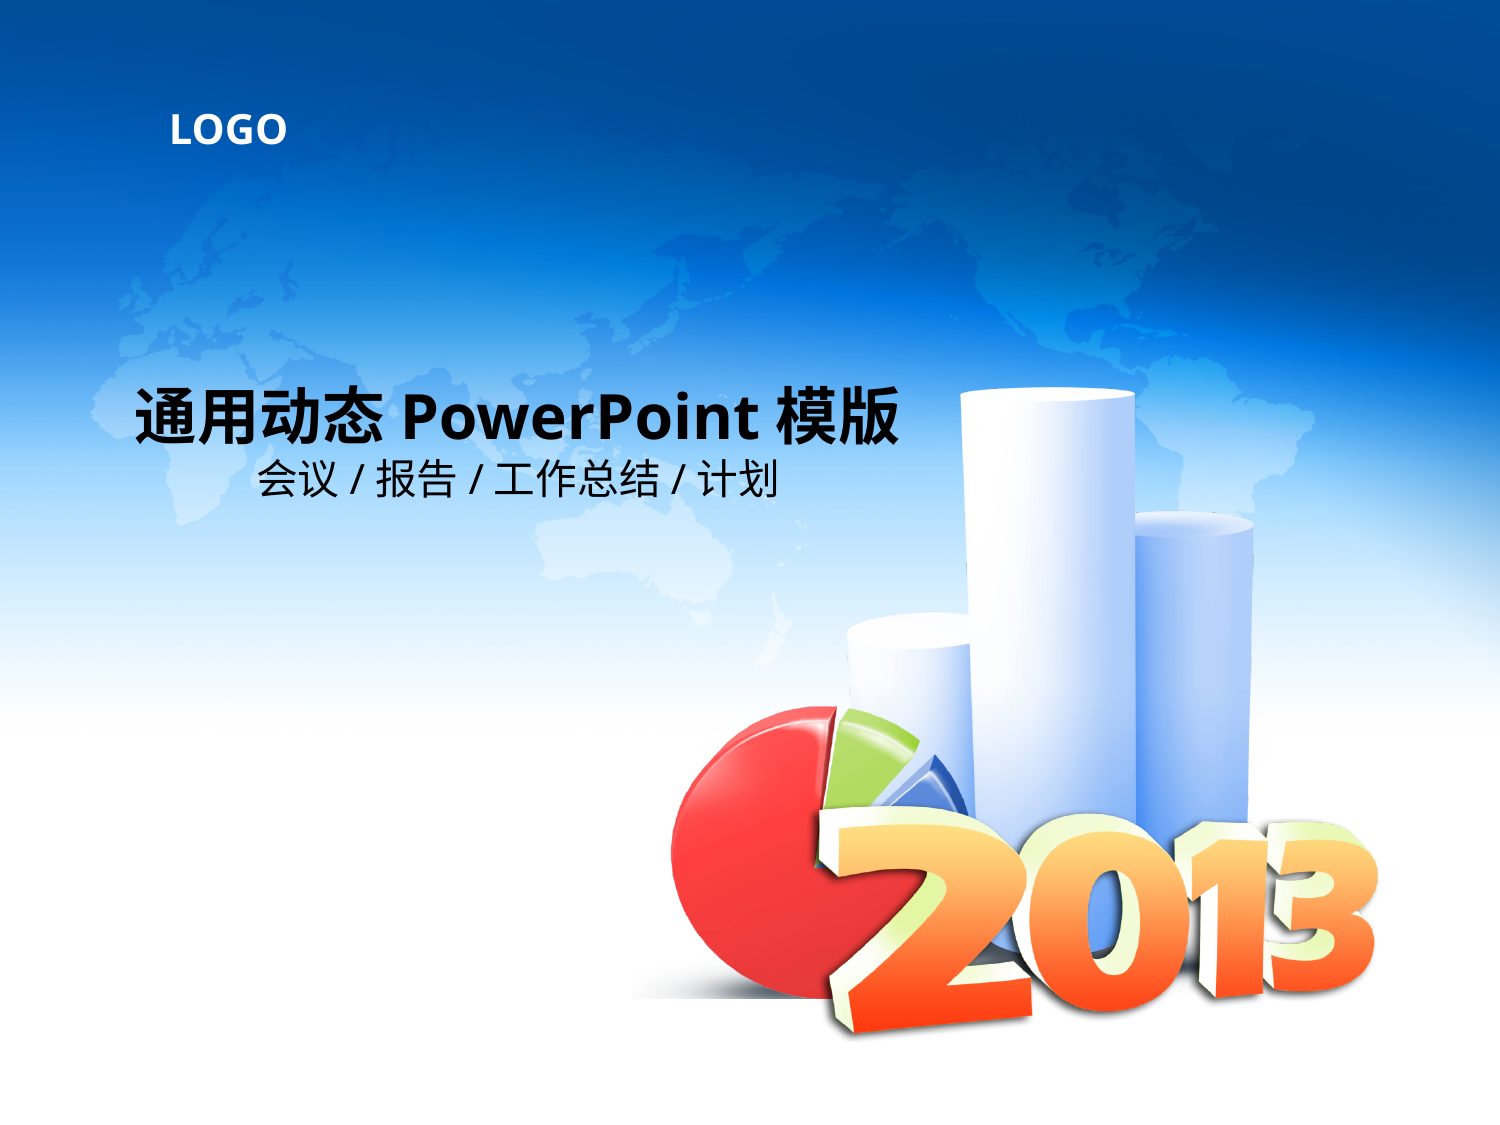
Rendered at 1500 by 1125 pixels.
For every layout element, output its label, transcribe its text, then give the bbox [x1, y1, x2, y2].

picture [0, 0, 1500, 1125]
subtitle 会议/报告/工作总结/计划 [74, 445, 627, 528]
title 通用动态PowerPoint模版 [74, 348, 627, 445]
text_box LOGO [0, 81, 457, 174]
